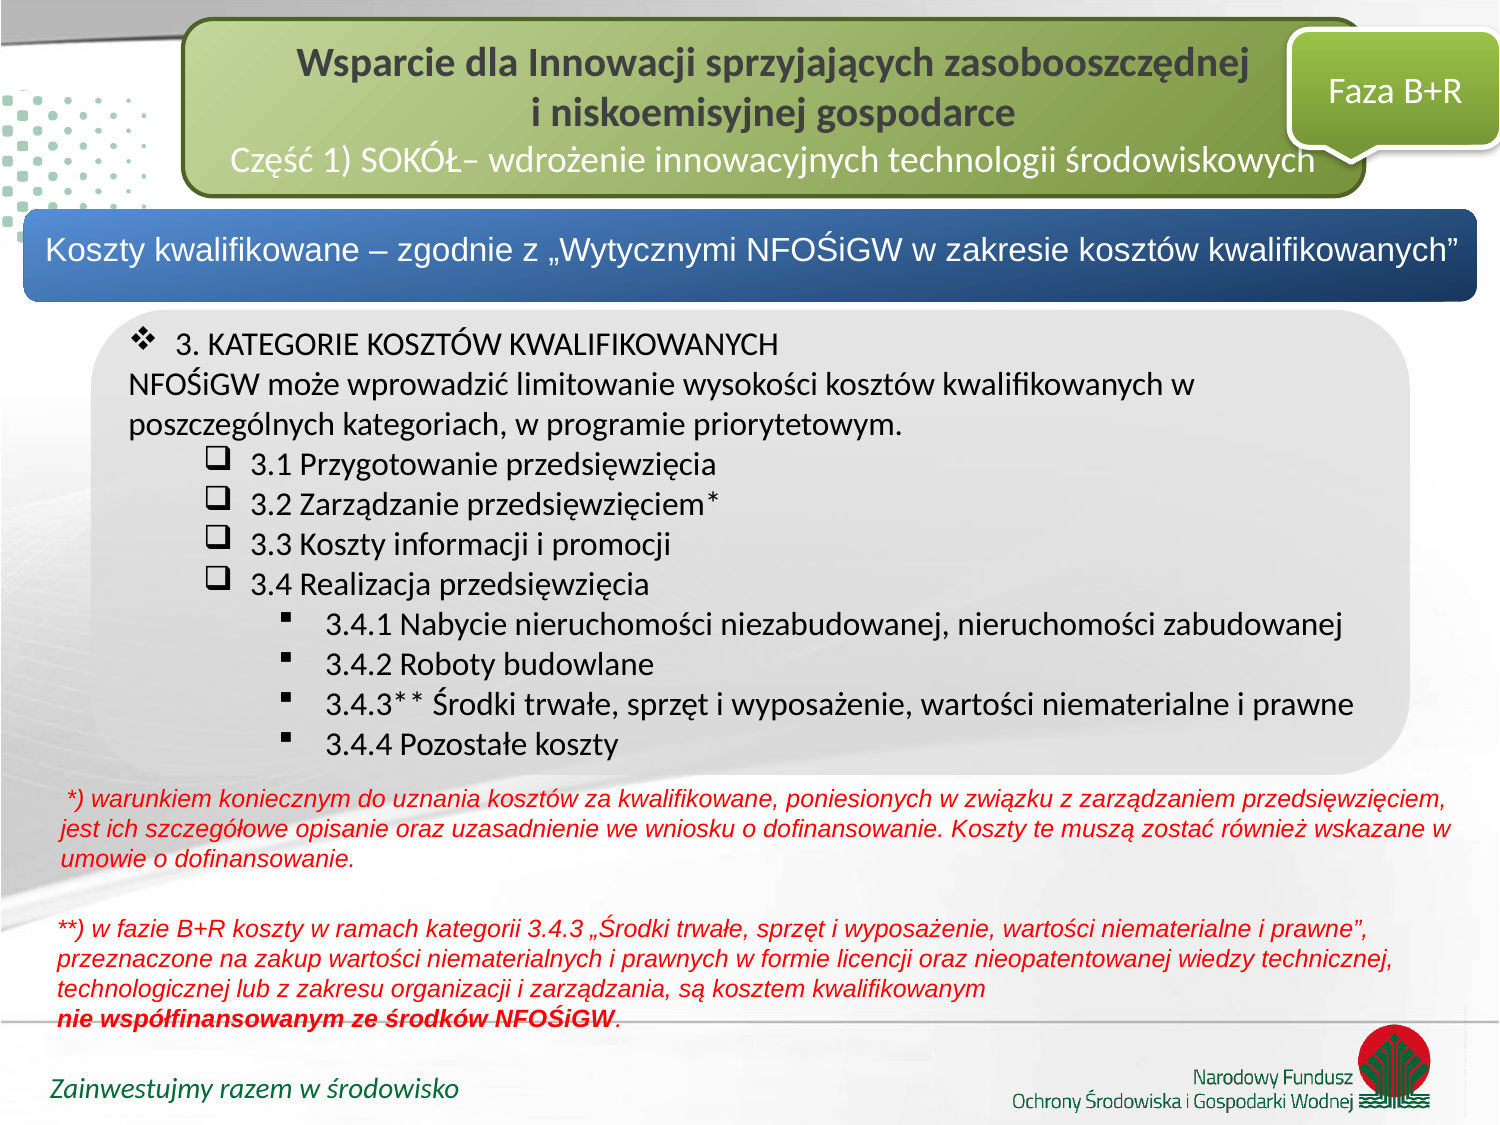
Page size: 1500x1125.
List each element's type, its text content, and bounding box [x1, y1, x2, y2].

text_box [21, 206, 1479, 301]
text_box **) w fazie B+R koszty w ramach kategorii 3.4.3 „Środki trwałe, sprzęt i wyposażenie, wartości niematerialne i prawne”, przeznaczone na zakup wartości niematerialnych i prawnych w formie licencji oraz nieopatentowanej wiedzy technicznej, technologicznej lub z zakresu organizacji i zarządzania, są kosztem kwalifikowanym nie współfinansowanym ze środków NFOŚiGW. [0, 905, 1419, 1070]
text_box Wsparcie dla Innowacji sprzyjających zasobooszczędnej i niskoemisyjnej gospodarce Część 1) SOKÓŁ– wdrożenie innowacyjnych technologii środowiskowych [180, 16, 1367, 199]
text_box *) warunkiem koniecznym do uznania kosztów za kwalifikowane, poniesionych w związku z zarządzaniem przedsięwzięciem, jest ich szczegółowe opisanie oraz uzasadnienie we wniosku o dofinansowanie. Koszty te muszą zostać również wskazane w umowie o dofinansowanie. [16, 774, 1478, 880]
text_box 3. KATEGORIE KOSZTÓW KWALIFIKOWANYCH NFOŚiGW może wprowadzić limitowanie wysokości kosztów kwalifikowanych w poszczególnych kategoriach, w programie priorytetowym. 3.1 Przygotowanie przedsięwzięcia 3.2 Zarządzanie przedsięwzięciem* 3.3 Koszty informacji i promocji 3.4 Realizacja przedsięwzięcia 3.4.1 Nabycie nieruchomości niezabudowanej, nieruchomości zabudowanej 3.4.2 Roboty budowlane 3.4.3** Środki trwałe, sprzęt i wyposażenie, wartości niematerialne i prawne 3.4.4 Pozostałe koszty [88, 315, 1412, 774]
text_box Koszty kwalifikowane – zgodnie z „Wytycznymi NFOŚiGW w zakresie kosztów kwalifikowanych” [30, 220, 1476, 315]
picture [0, 0, 1499, 1125]
text_box Faza B+R [1289, 29, 1500, 163]
